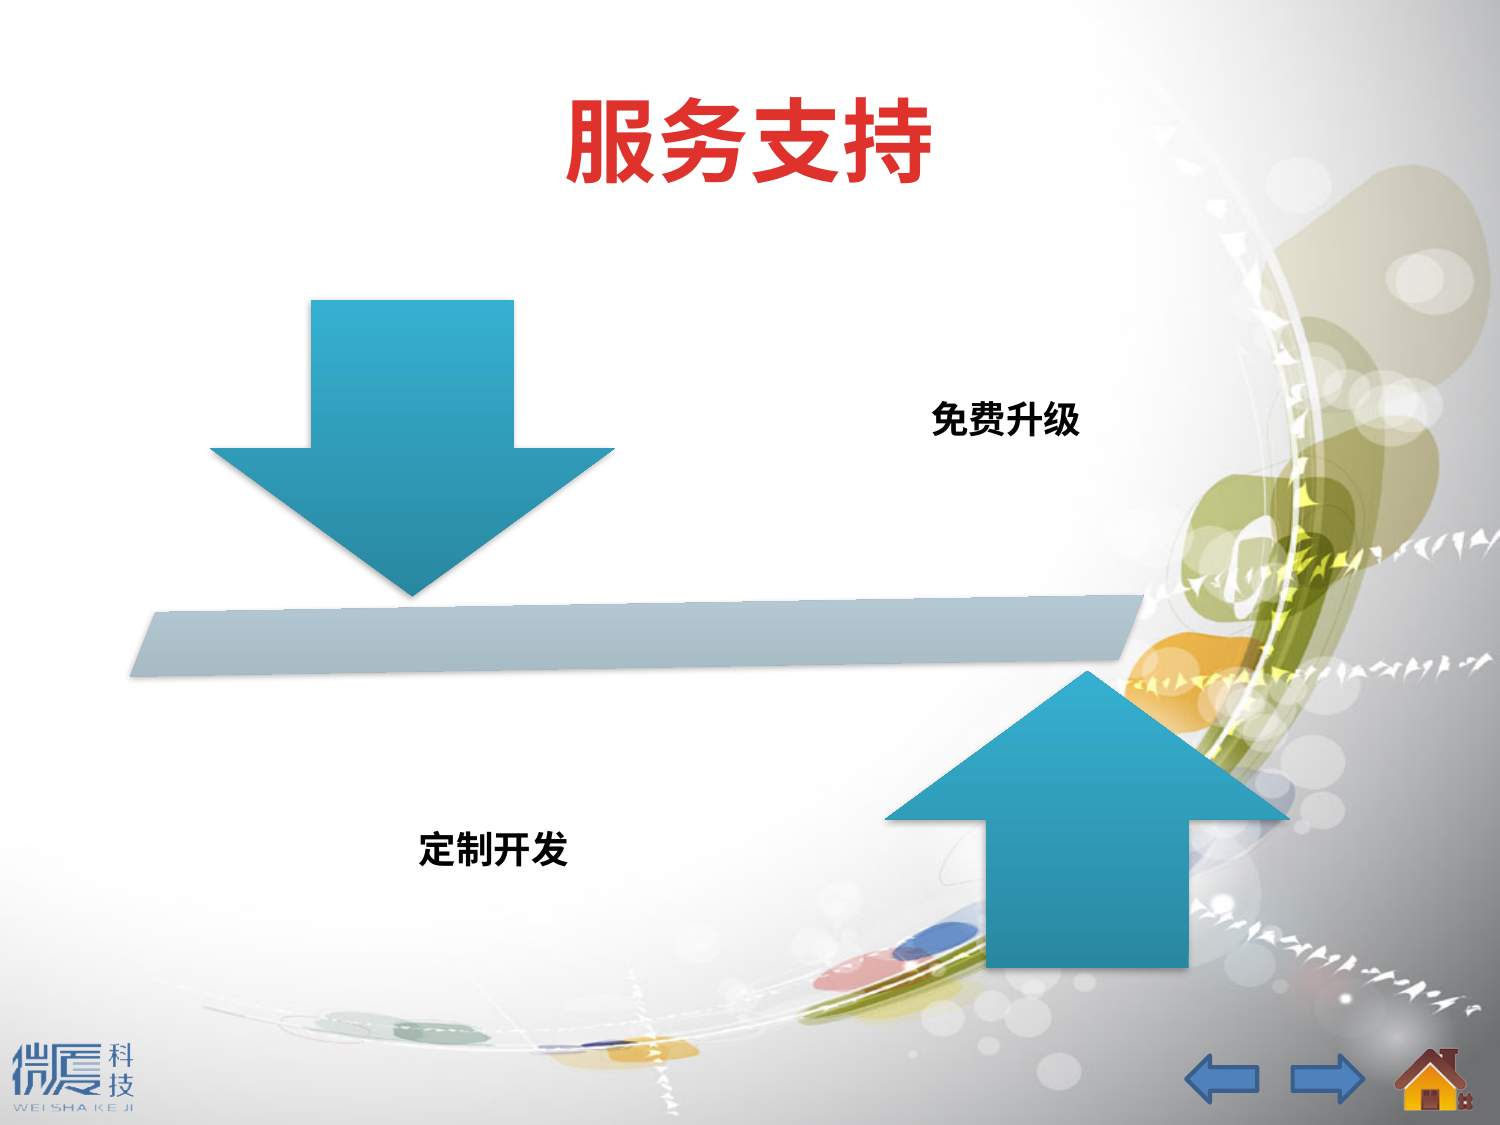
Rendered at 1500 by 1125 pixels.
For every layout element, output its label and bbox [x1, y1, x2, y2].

list [74, 262, 1426, 1006]
text_box [1186, 1039, 1485, 1118]
picture [0, 0, 1500, 1125]
